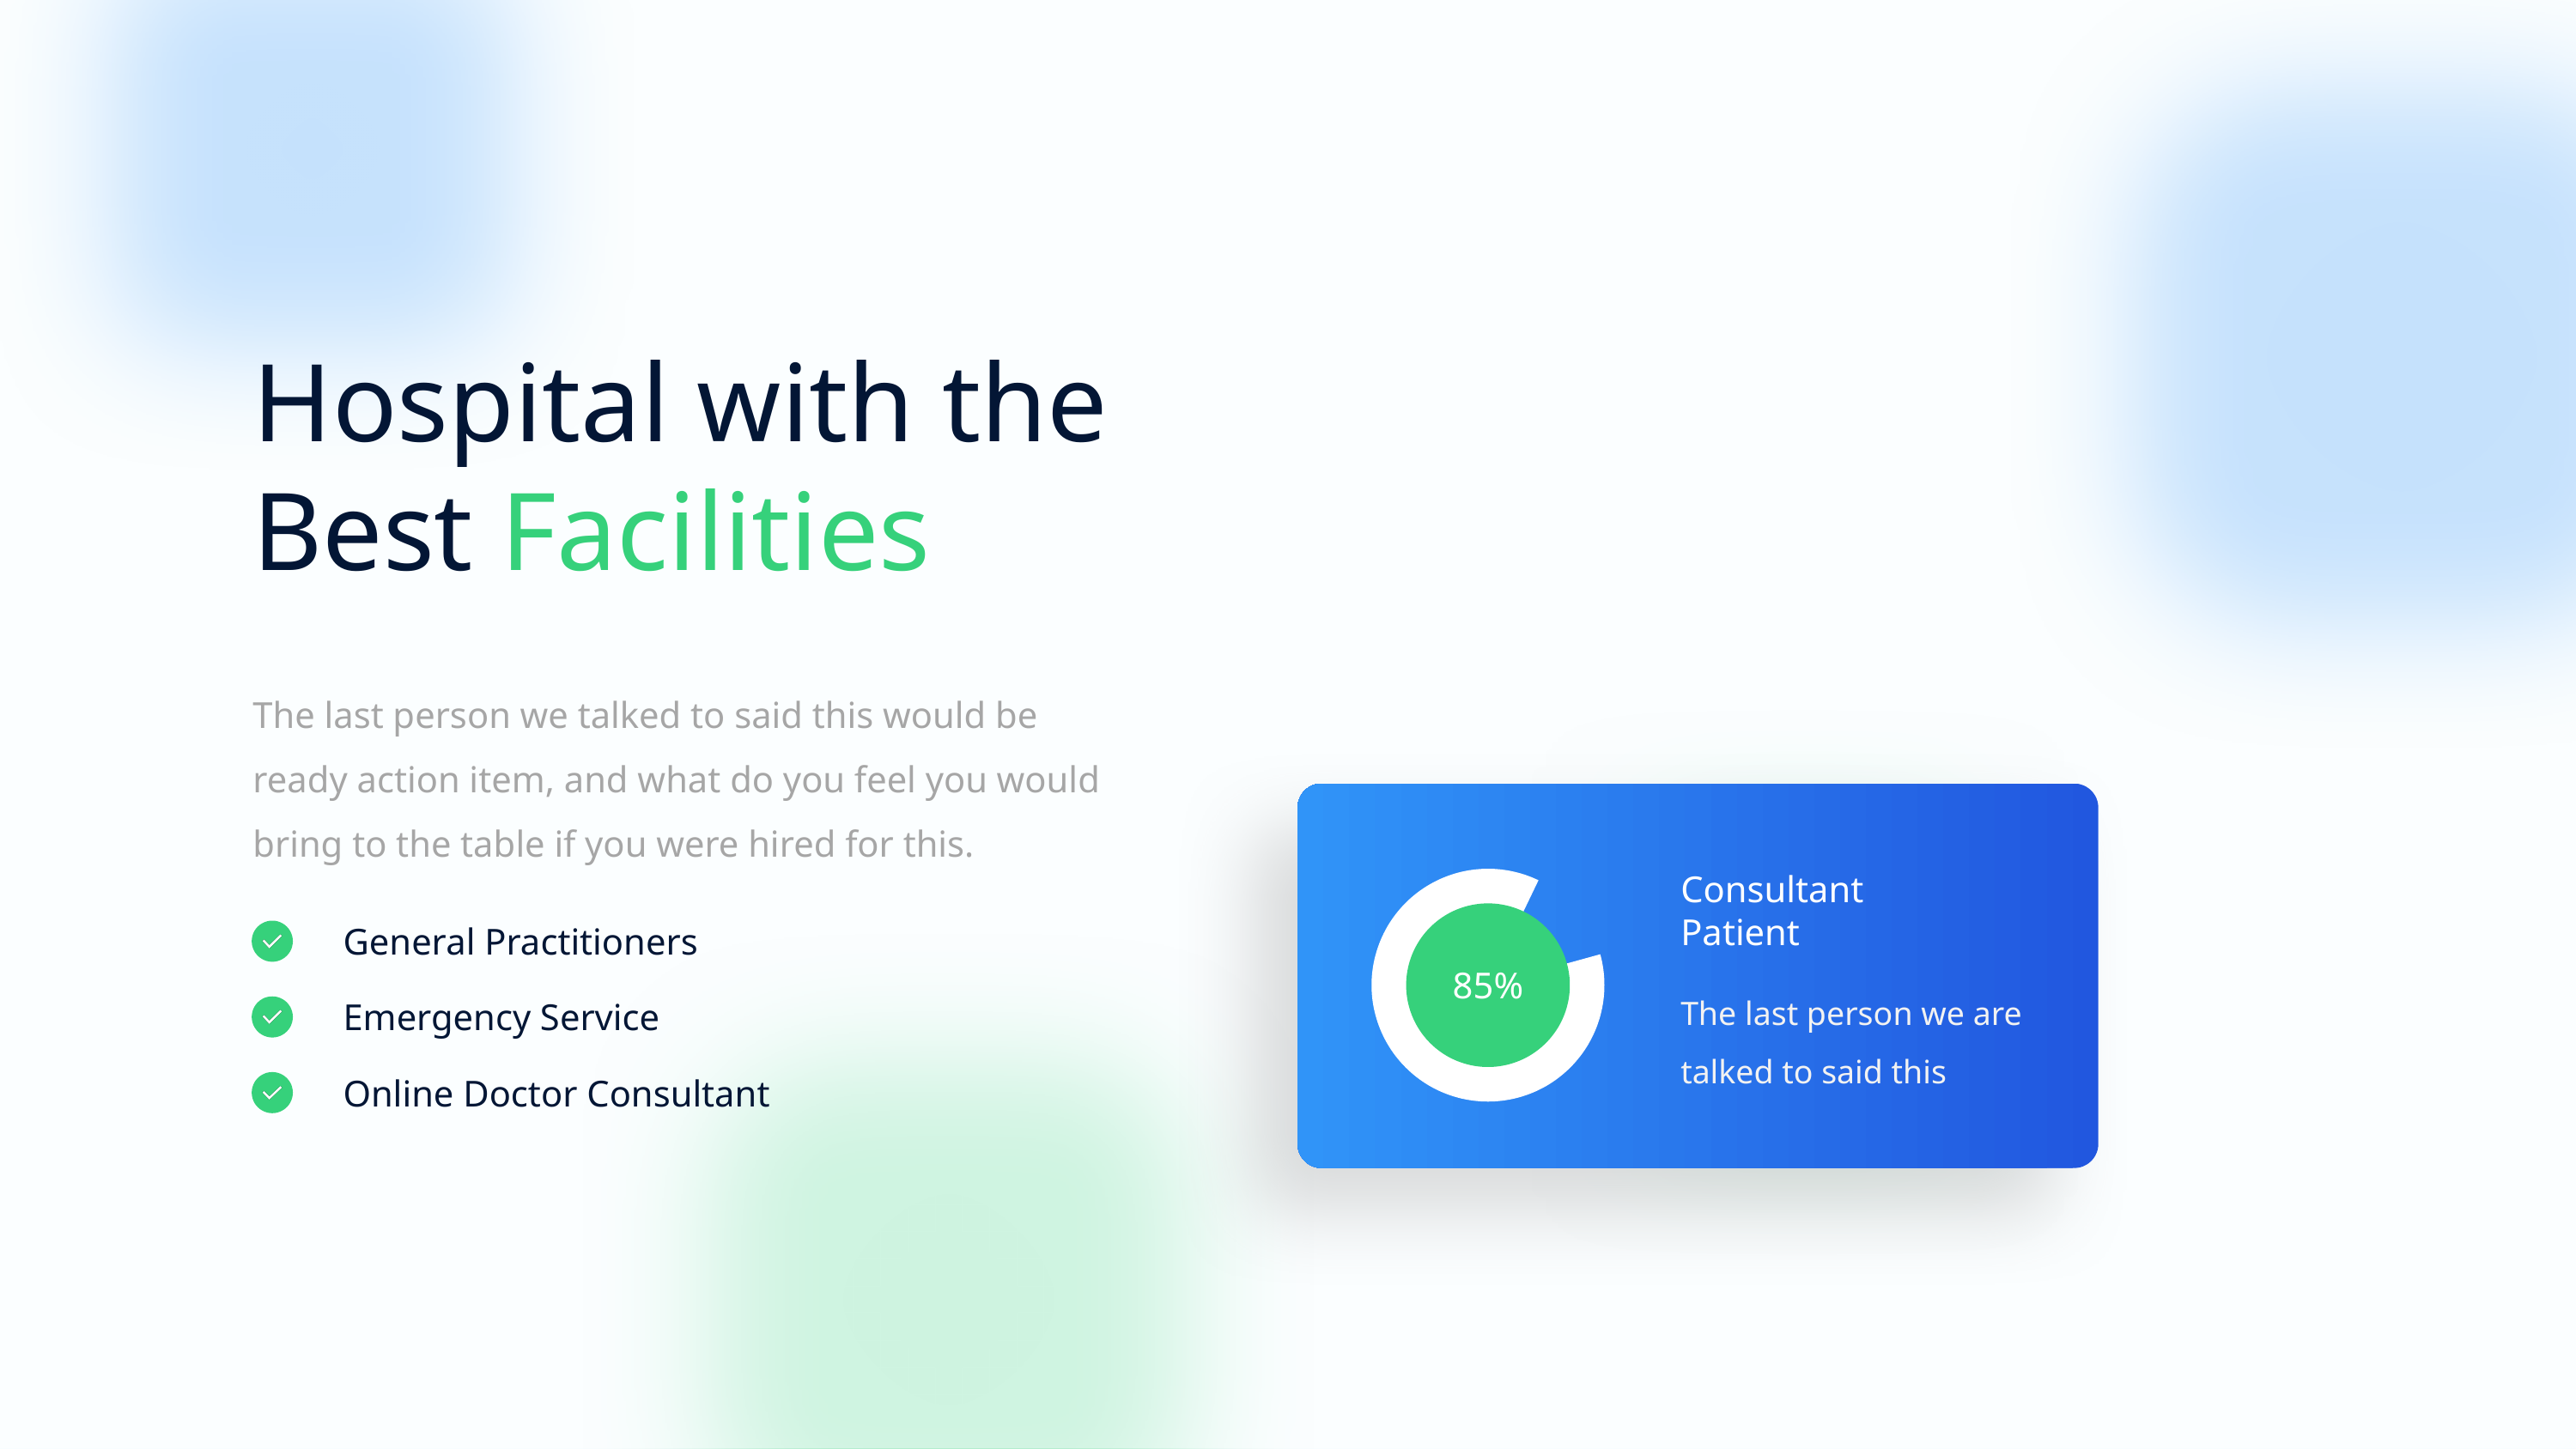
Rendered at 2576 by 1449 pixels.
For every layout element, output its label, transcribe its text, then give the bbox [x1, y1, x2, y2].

text_box [251, 1070, 295, 1114]
text_box General Practitioners [330, 912, 999, 969]
picture [262, 931, 283, 952]
text_box [1410, 1013, 1566, 1069]
text_box 85% [1406, 956, 1571, 1013]
text_box Hospital with the Best Facilities [240, 327, 1288, 598]
picture [1376, 309, 2293, 834]
text_box [251, 995, 295, 1039]
text_box Online Doctor Consultant [330, 1064, 999, 1120]
text_box [1410, 902, 1566, 956]
text_box The last person we are talked to said this [1668, 967, 2057, 1097]
text_box Consultant Patient [1668, 860, 1965, 959]
text_box [1370, 867, 1606, 1103]
text_box [1297, 782, 2099, 1169]
text_box Emergency Service [330, 988, 1040, 1045]
picture [262, 1006, 283, 1028]
picture [262, 1082, 283, 1103]
text_box [251, 919, 295, 963]
text_box The last person we talked to said this would be ready action item, and what do you feel you would bring to the table if you were hired for this. [240, 664, 1119, 871]
